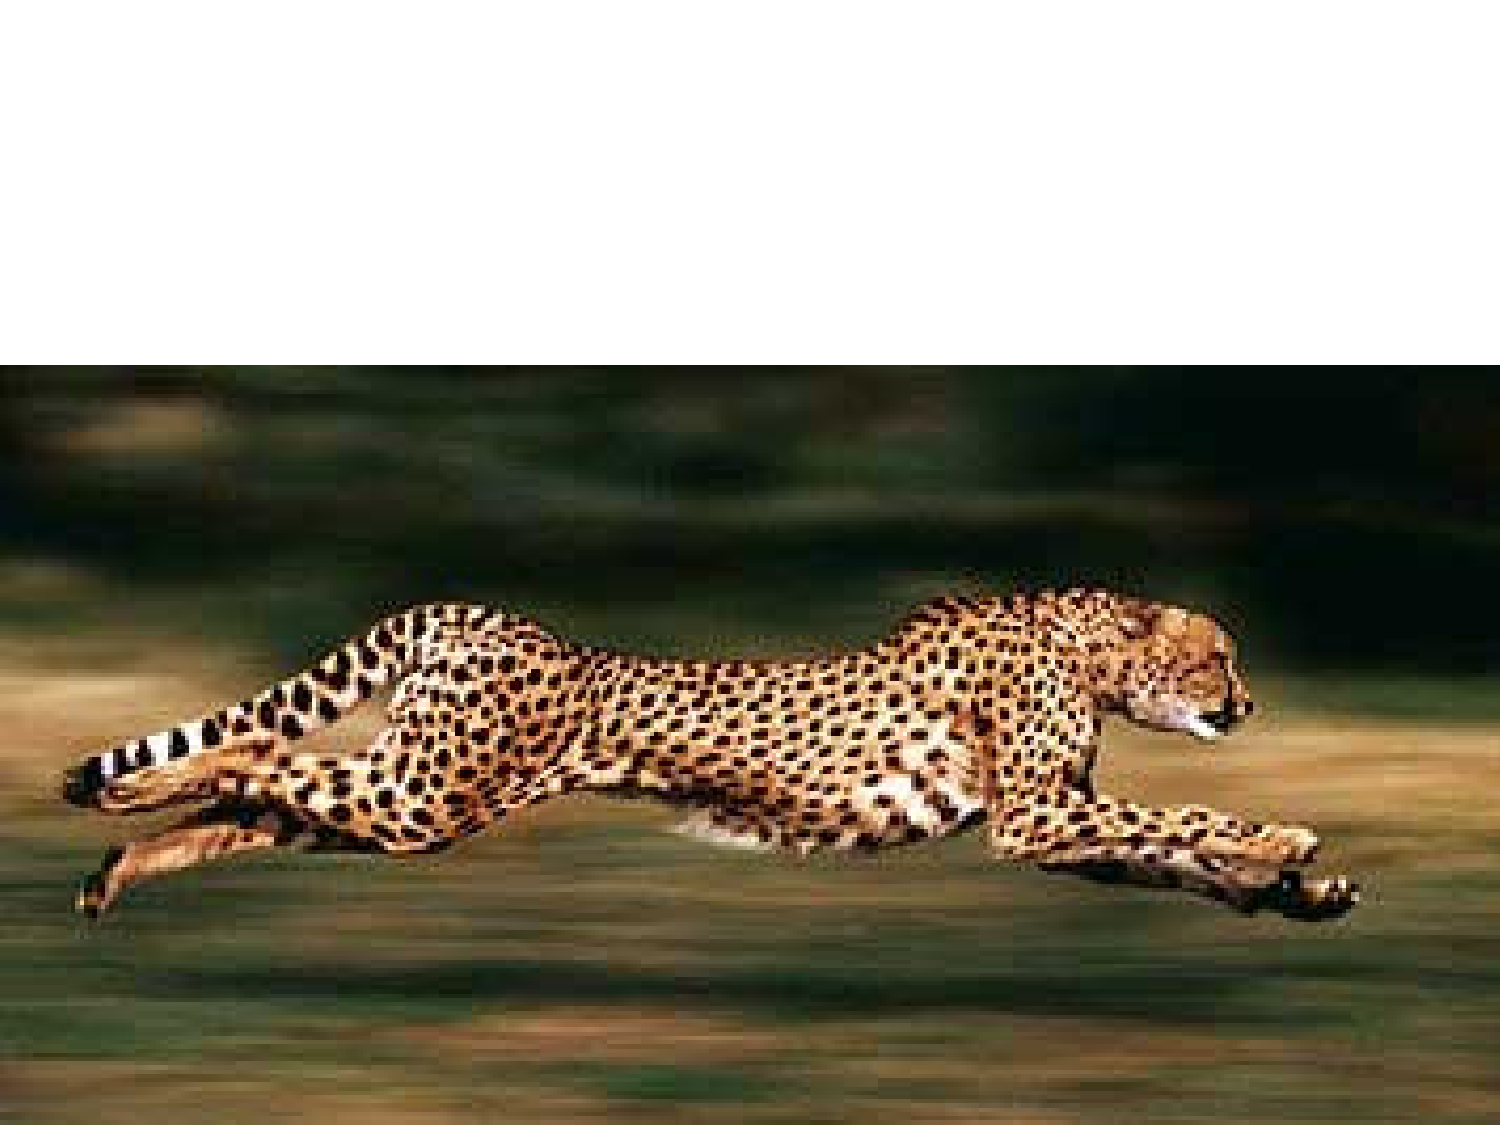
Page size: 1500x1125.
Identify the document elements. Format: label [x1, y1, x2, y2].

picture [0, 365, 1500, 1125]
